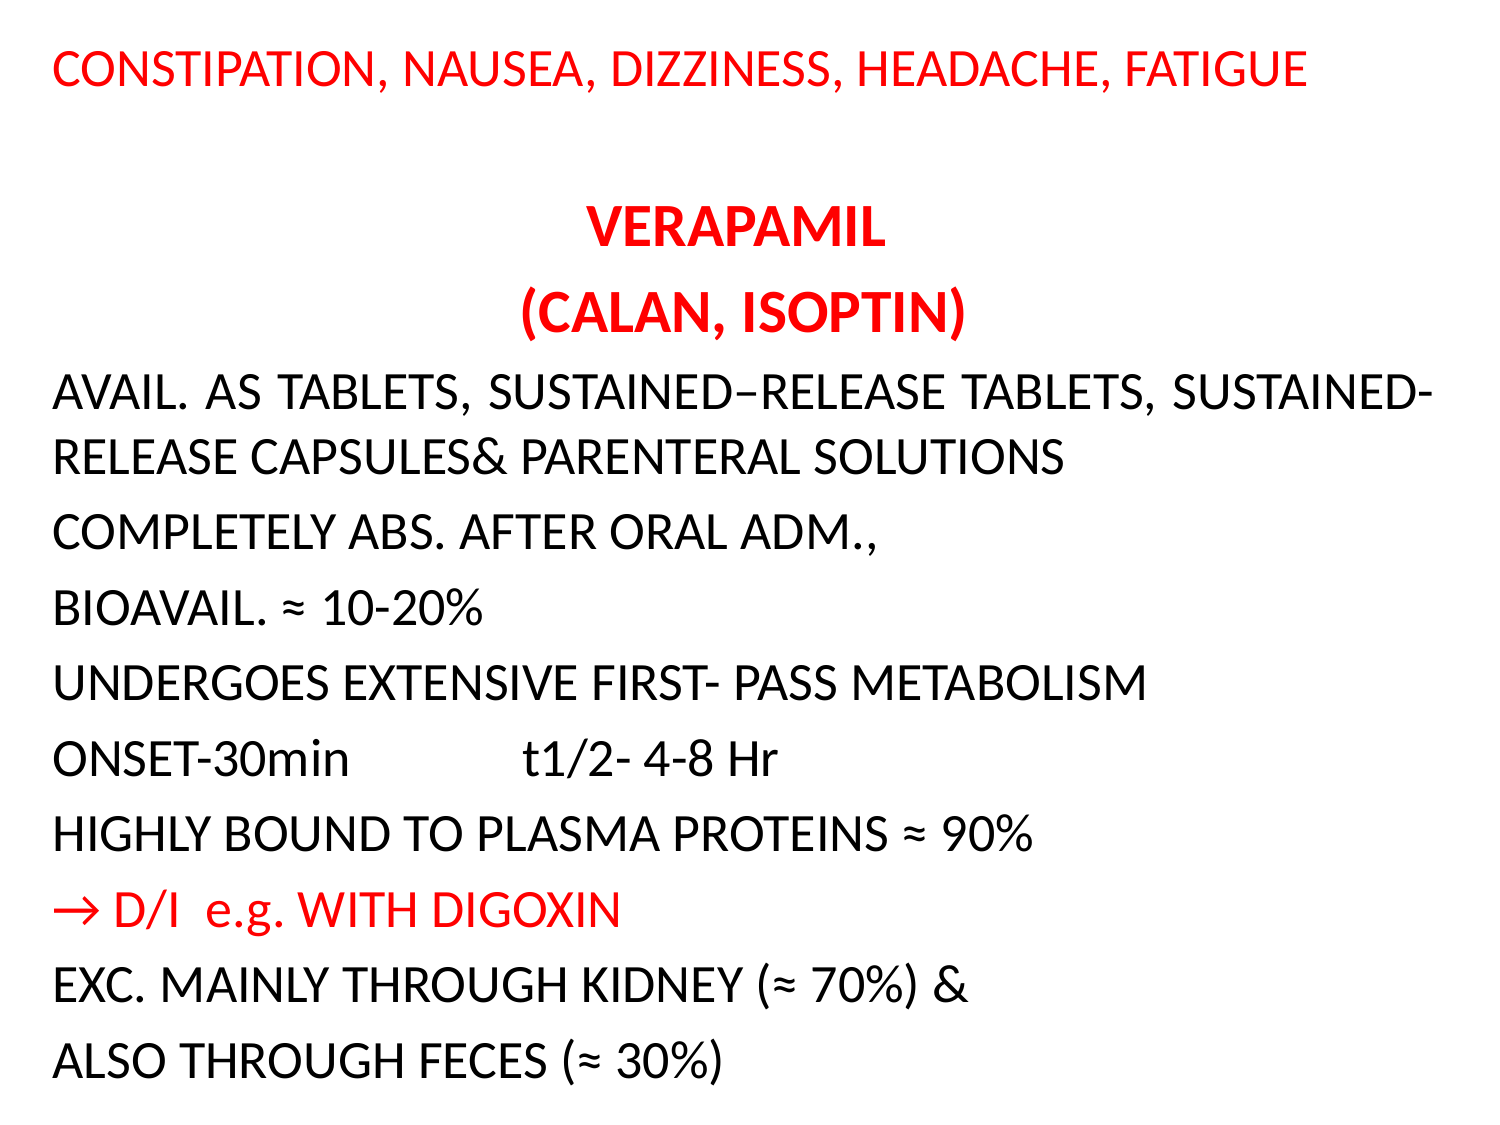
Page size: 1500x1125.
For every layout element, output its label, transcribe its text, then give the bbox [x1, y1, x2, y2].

list CONSTIPATION, NAUSEA, DIZZINESS, HEADACHE, FATIGUE VERAPAMIL (CALAN, ISOPTIN) AVAIL. AS TABLETS, SUSTAINED–RELEASE TABLETS, SUSTAINED-RELEASE CAPSULES& PARENTERAL SOLUTIONS COMPLETELY ABS. AFTER ORAL ADM., BIOAVAIL. ≈ 10-20% UNDERGOES EXTENSIVE FIRST- PASS METABOLISM ONSET-30min t1/2- 4-8 Hr HIGHLY BOUND TO PLASMA PROTEINS ≈ 90% → D/I e.g. WITH DIGOXIN EXC. MAINLY THROUGH KIDNEY (≈ 70%) & ALSO THROUGH FECES (≈ 30%) [37, 24, 1450, 1100]
